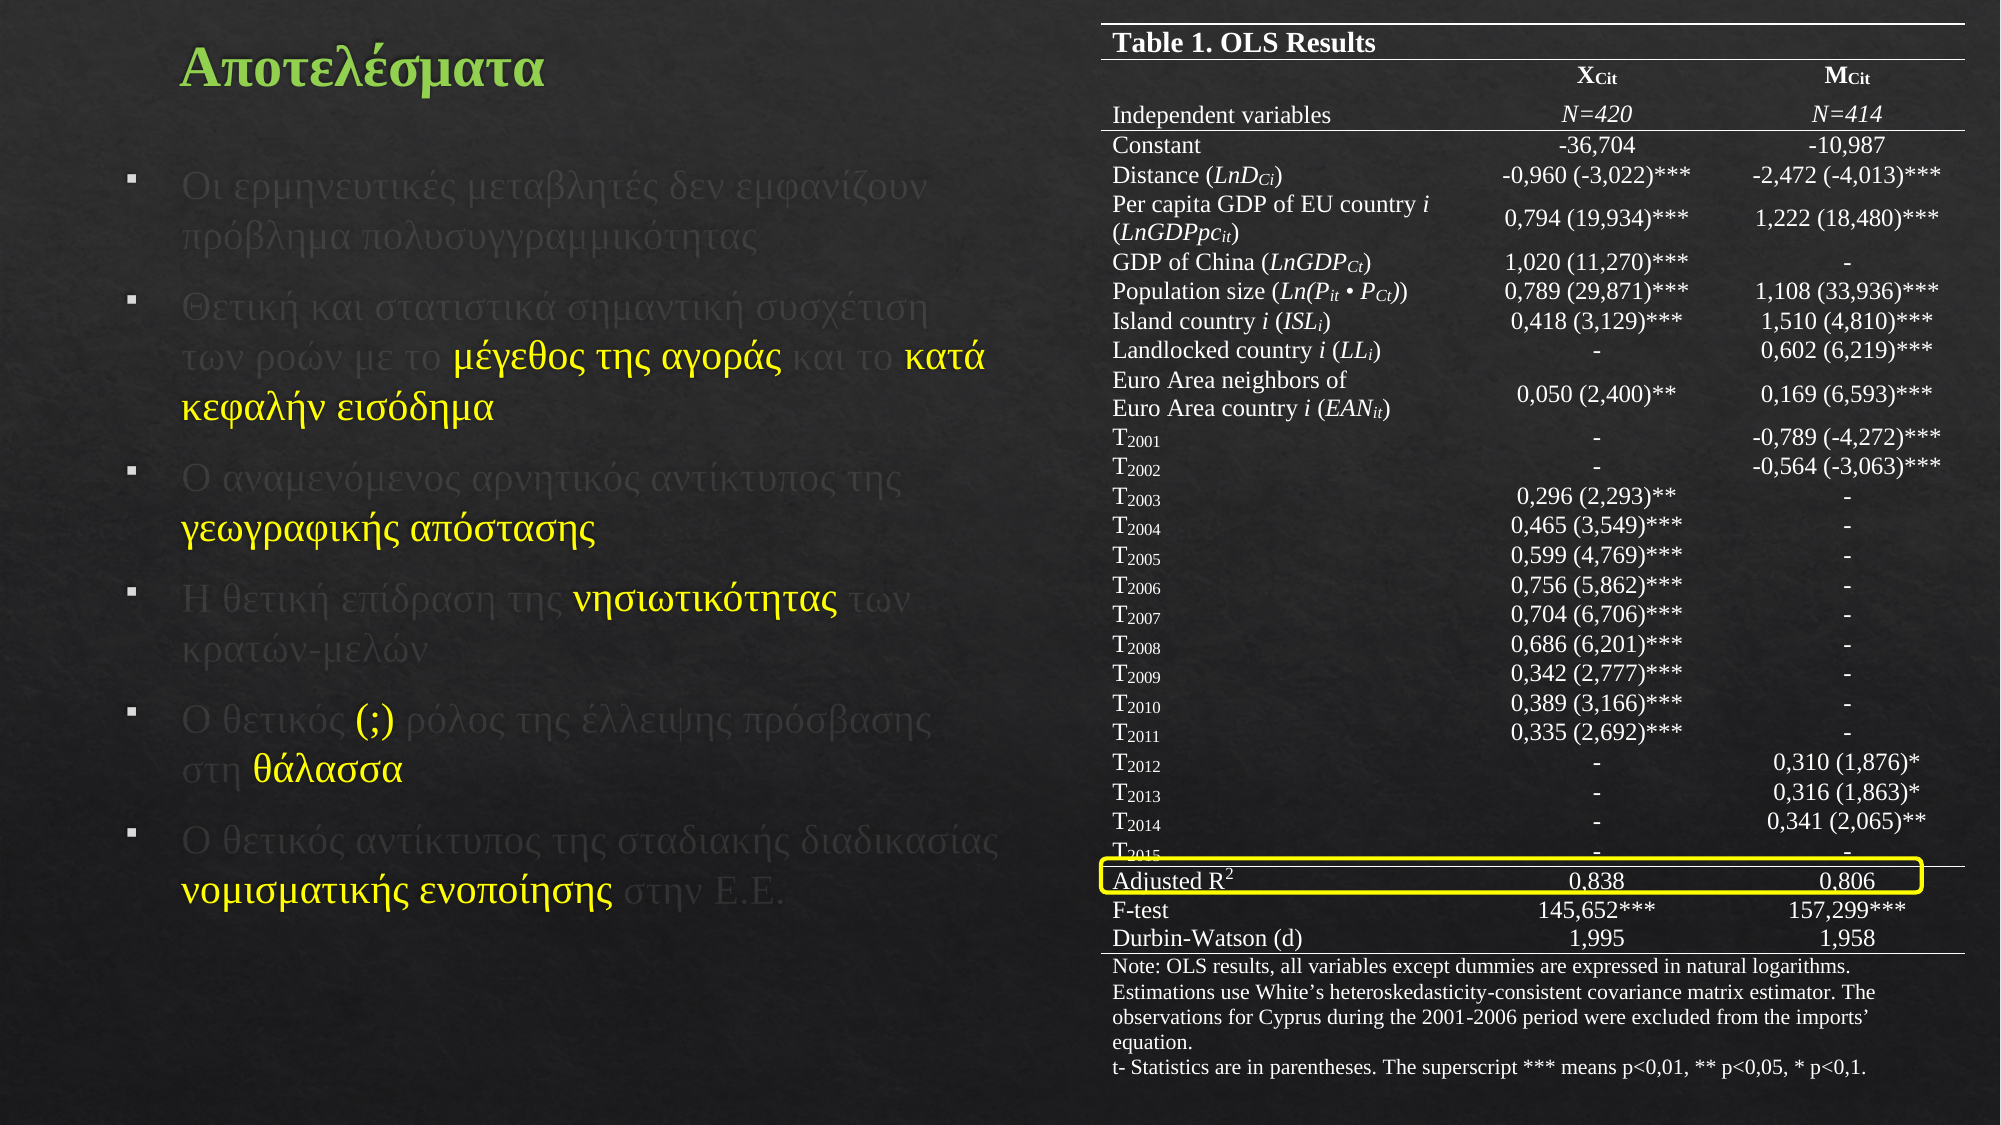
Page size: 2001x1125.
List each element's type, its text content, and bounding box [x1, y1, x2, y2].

subtitle Οι ερμηνευτικές μεταβλητές δεν εμφανίζουν πρόβλημα πολυσυγγραμμικότητας Θετική και στατιστικά σημαντική συσχέτιση των ροών με το μέγεθος της αγοράς και το κατά κεφαλήν εισόδημα Ο αναμενόμενος αρνητικός αντίκτυπος της γεωγραφικής απόστασης Η θετική επίδραση της νησιωτικότητας των κρατών-μελών Ο θετικός (;) ρόλος της έλλειψης πρόσβασης στη θάλασσα Ο θετικός αντίκτυπος της σταδιακής διαδικασίας νομισματικής ενοποίησης στην Ε.Ε. [109, 149, 1018, 951]
title Αποτελέσματα [164, 31, 860, 106]
picture [1100, 23, 1966, 1125]
